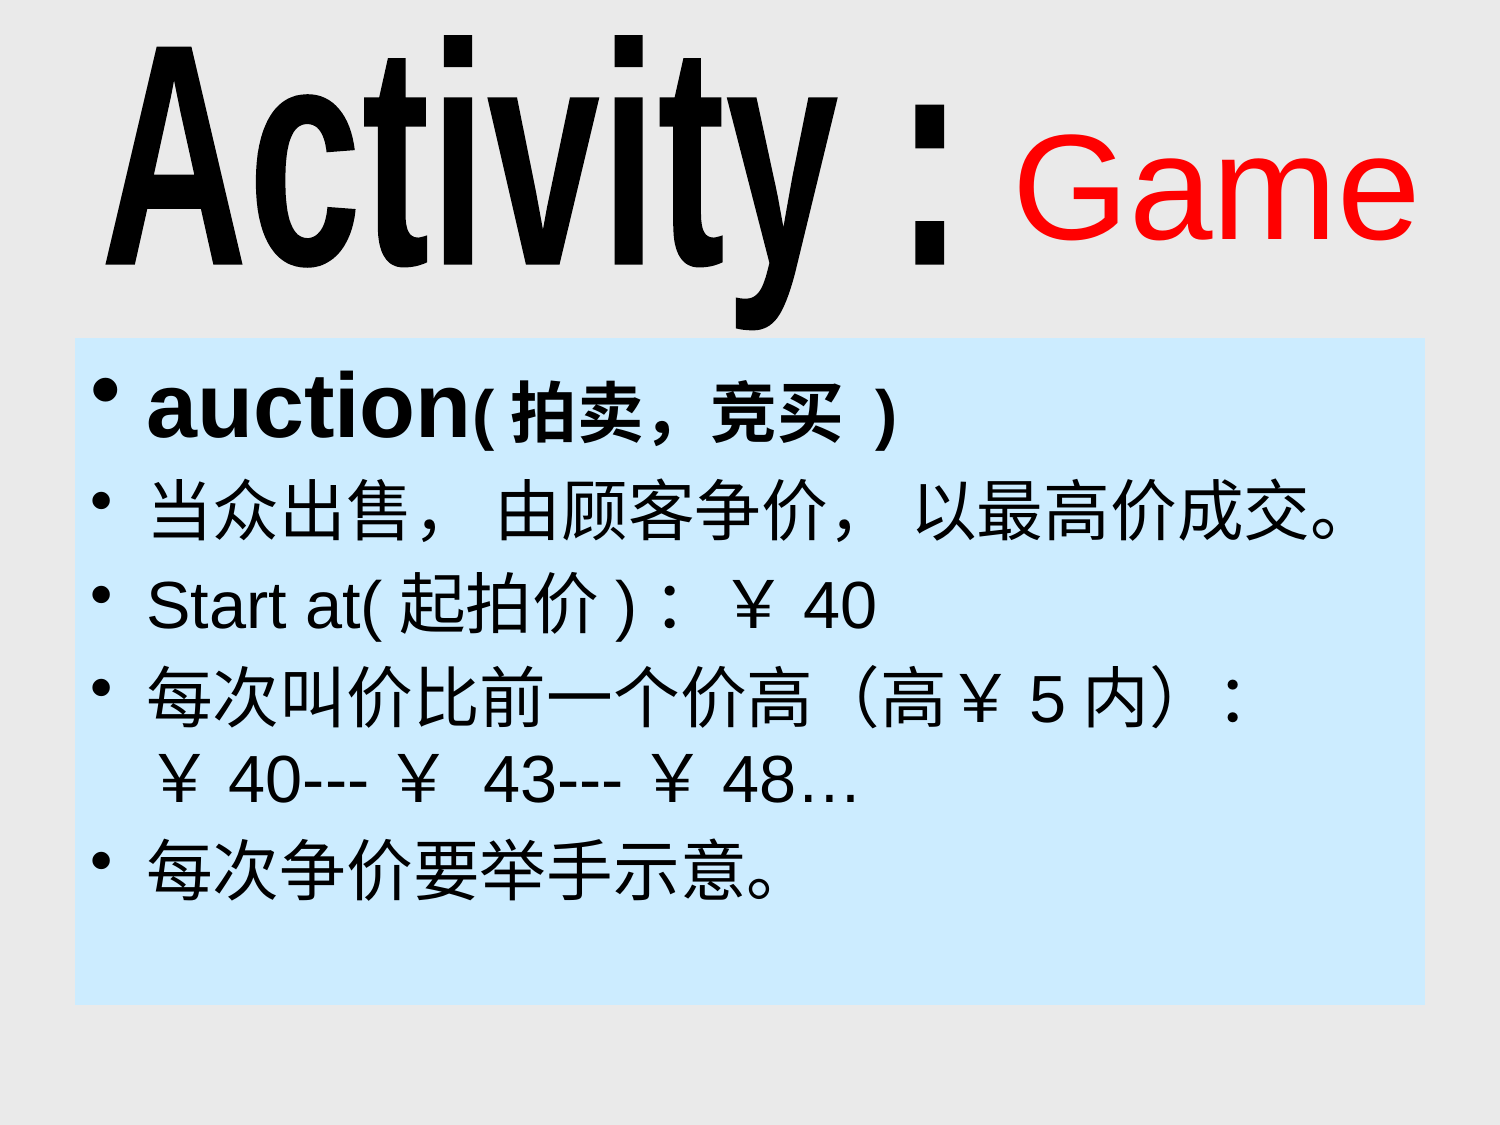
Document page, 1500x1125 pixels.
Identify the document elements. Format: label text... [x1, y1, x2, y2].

text_box Game [998, 81, 1437, 277]
list auction(拍卖，竞买 ) 当众出售， 由顾客争价， 以最高价成交。 Start at(起拍价)：￥40 每次叫价比前一个价高（高￥5内）：￥40---￥ 43---￥48… 每次争价要举手示意。 [74, 337, 1426, 1006]
